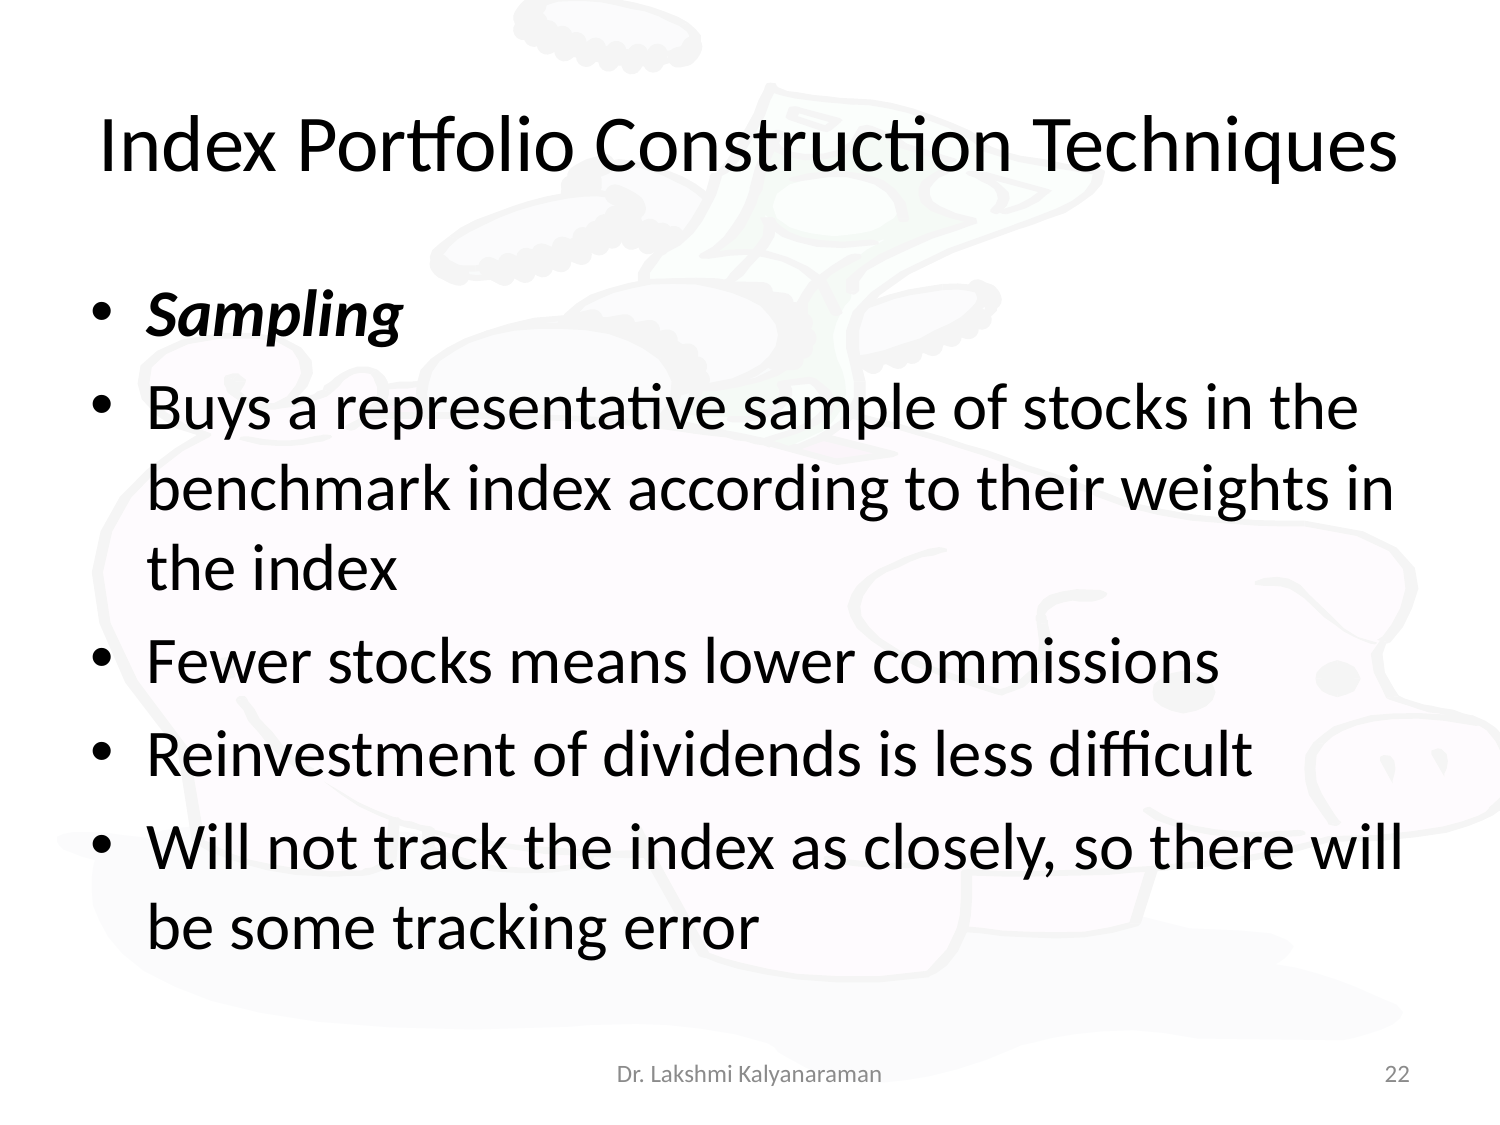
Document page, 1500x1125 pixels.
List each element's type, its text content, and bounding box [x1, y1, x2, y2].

title Index Portfolio Construction Techniques [75, 45, 1425, 233]
slide_number 22 [1074, 1042, 1425, 1103]
list Sampling Buys a representative sample of stocks in the benchmark index according to their weights in the index Fewer stocks means lower commissions Reinvestment of dividends is less difficult Will not track the index as closely, so there will be some tracking error [75, 262, 1425, 1005]
footer Dr. Lakshmi Kalyanaraman [512, 1042, 988, 1103]
